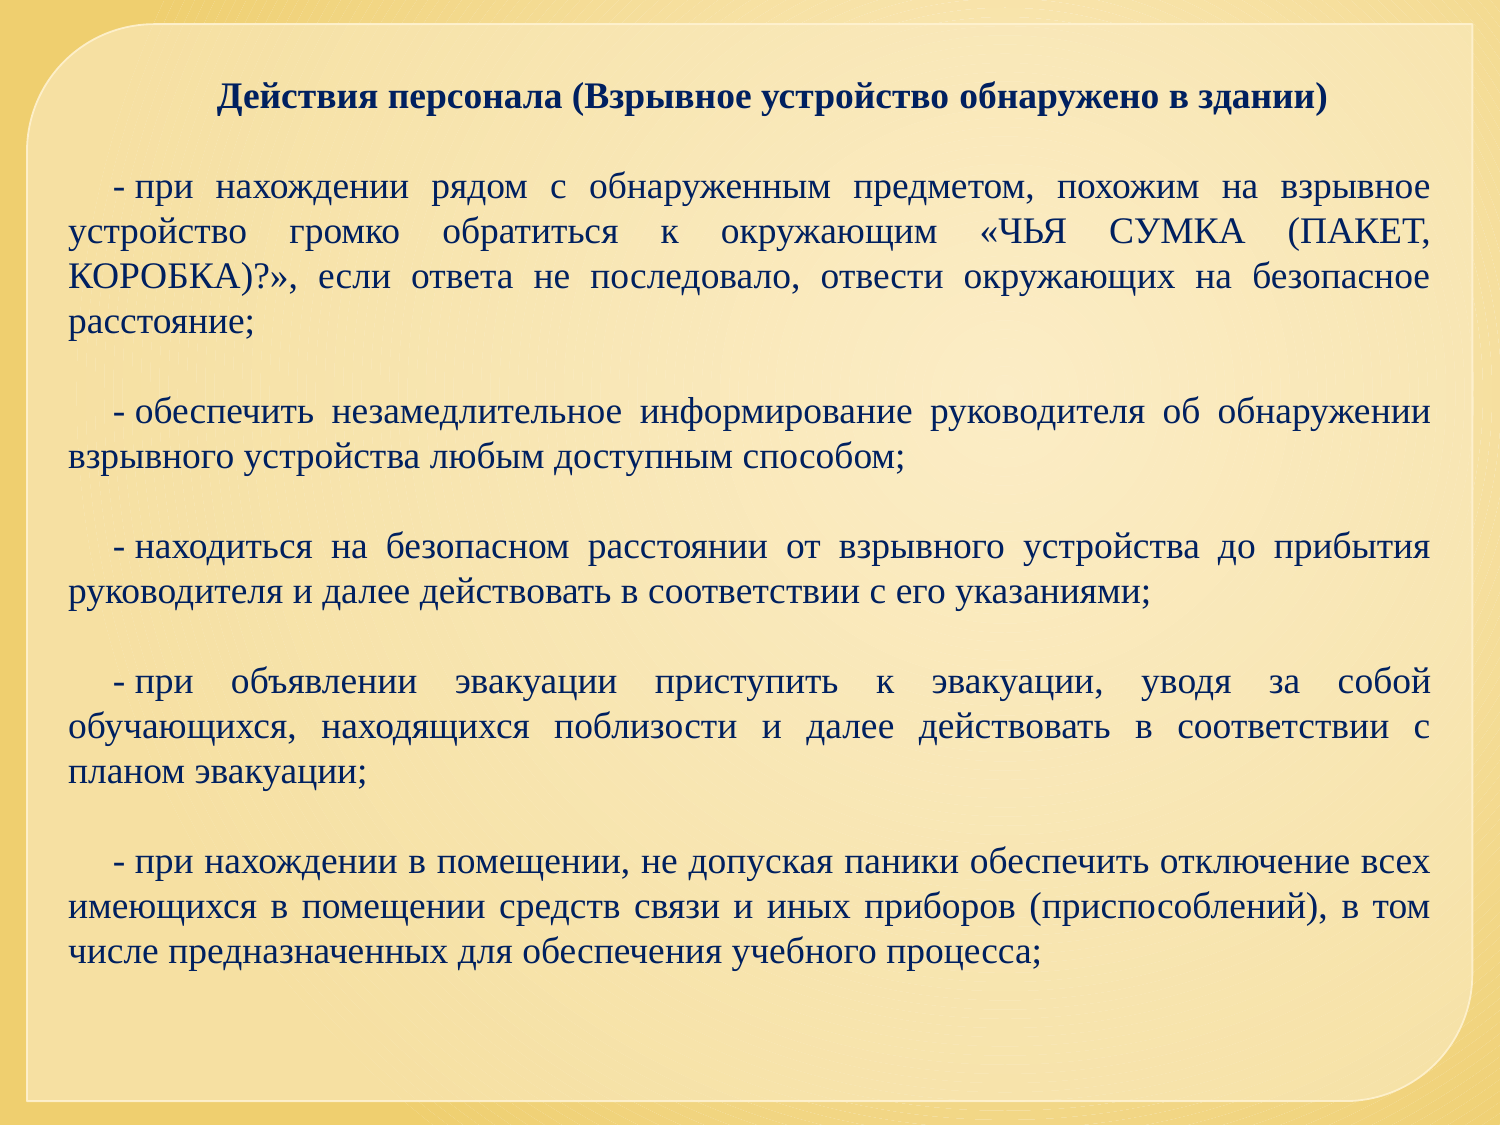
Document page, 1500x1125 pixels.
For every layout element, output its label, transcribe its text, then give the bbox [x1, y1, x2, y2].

text_box Действия персонала (Взрывное устройство обнаружено в здании) - при нахождении рядом с обнаруженным предметом, похожим на взрывное устройство громко обратиться к окружающим «ЧЬЯ СУМКА (ПАКЕТ, КОРОБКА)?», если ответа не последовало, отвести окружающих на безопасное расстояние; - обеспечить незамедлительное информирование руководителя об обнаружении взрывного устройства любым доступным способом; - находиться на безопасном расстоянии от взрывного устройства до прибытия руководителя и далее действовать в соответствии с его указаниями; - при объявлении эвакуации приступить к эвакуации, уводя за собой обучающихся, находящихся поблизости и далее действовать в соответствии с планом эвакуации; - при нахождении в помещении, не допуская паники обеспечить отключение всех имеющихся в помещении средств связи и иных приборов (приспособлений), в том числе предназначенных для обеспечения учебного процесса; [53, 63, 1447, 979]
